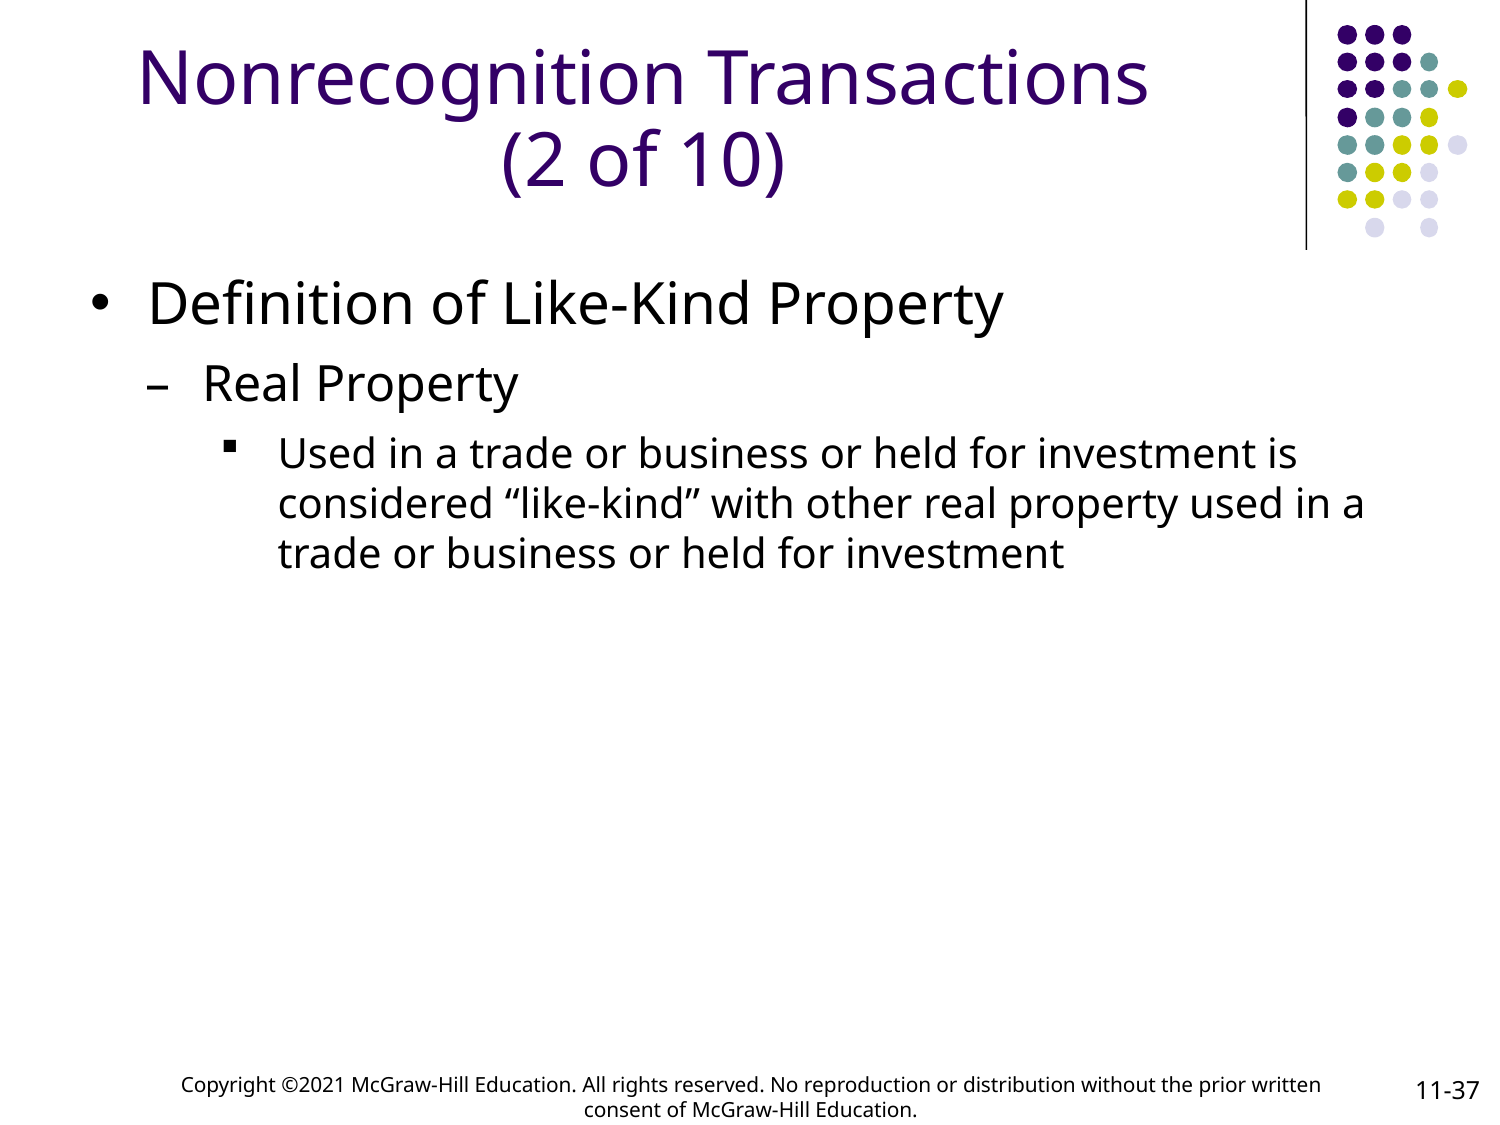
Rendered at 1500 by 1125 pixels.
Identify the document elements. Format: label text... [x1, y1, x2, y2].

slide_number 11-37 [1345, 1061, 1496, 1122]
list Definition of Like-Kind Property Real Property Used in a trade or business or held for investment is considered “like-kind” with other real property used in a trade or business or held for investment [75, 259, 1425, 1062]
title Nonrecognition Transactions (2 of 10) [32, 8, 1275, 234]
